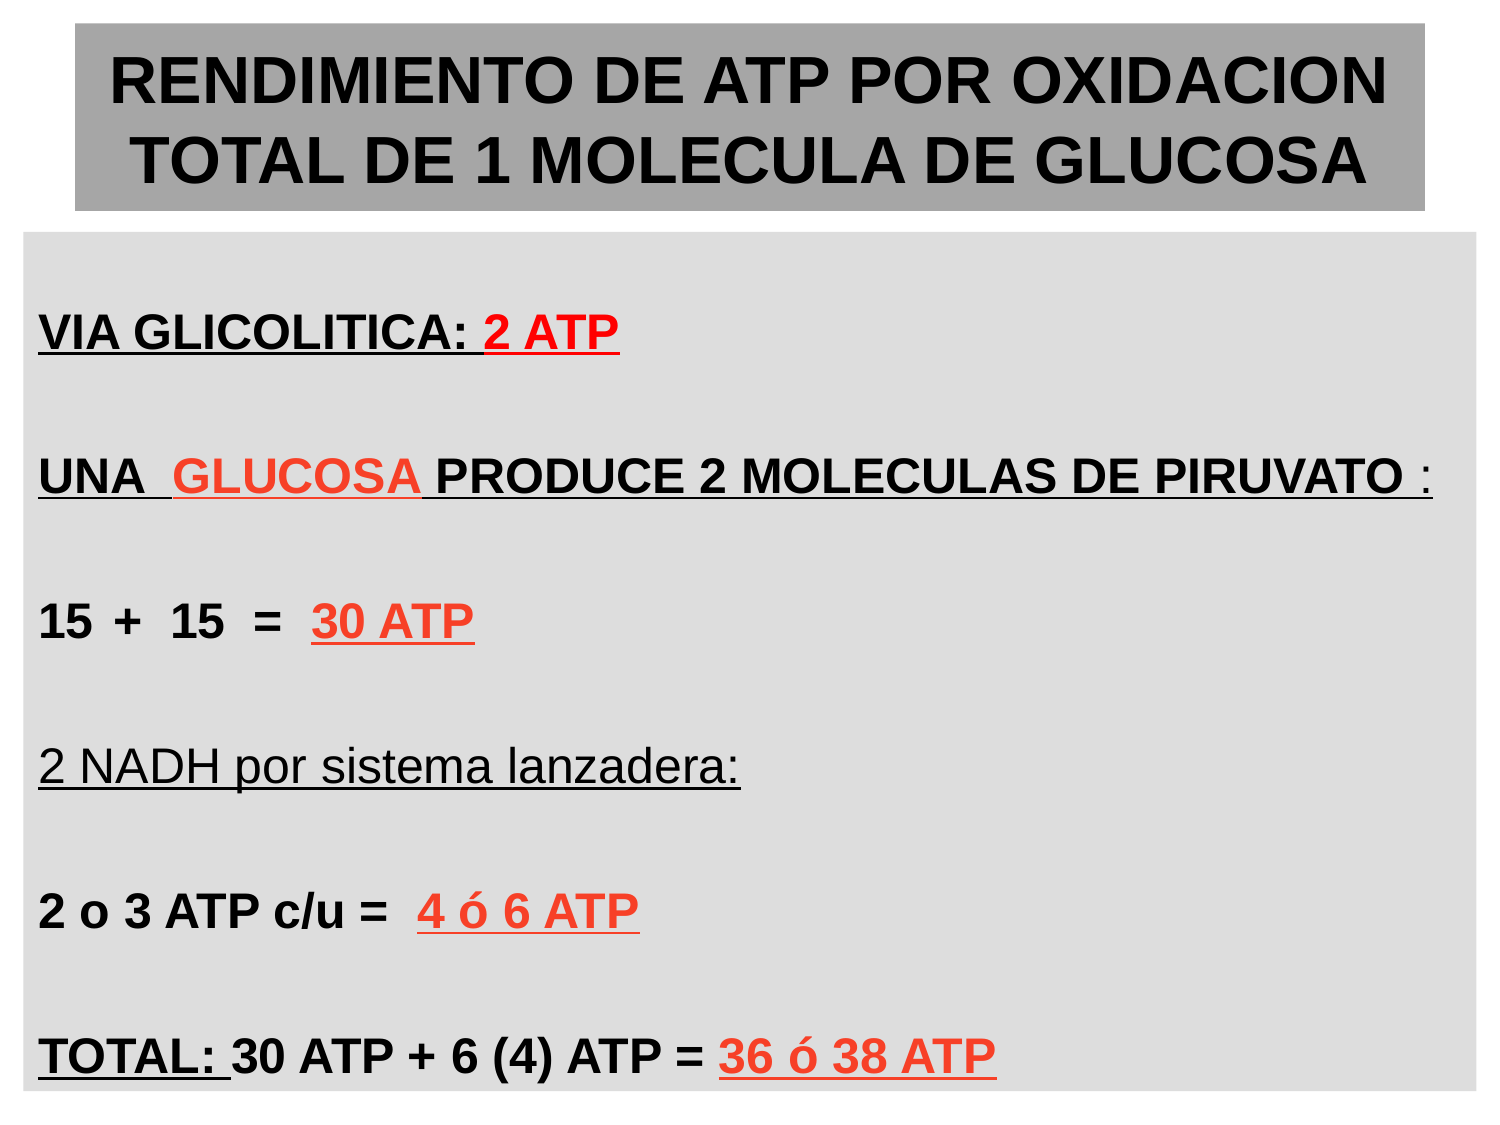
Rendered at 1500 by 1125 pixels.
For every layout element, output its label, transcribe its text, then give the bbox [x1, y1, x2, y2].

title RENDIMIENTO DE ATP POR OXIDACION TOTAL DE 1 MOLECULA DE GLUCOSA [74, 23, 1426, 212]
text_box VIA GLICOLITICA: 2 ATP UNA GLUCOSA PRODUCE 2 MOLECULAS DE PIRUVATO : + 15 = 30 ATP 2 NADH por sistema lanzadera: 2 o 3 ATP c/u = 4 ó 6 ATP TOTAL: 30 ATP + 6 (4) ATP = 36 ó 38 ATP [23, 231, 1477, 1092]
